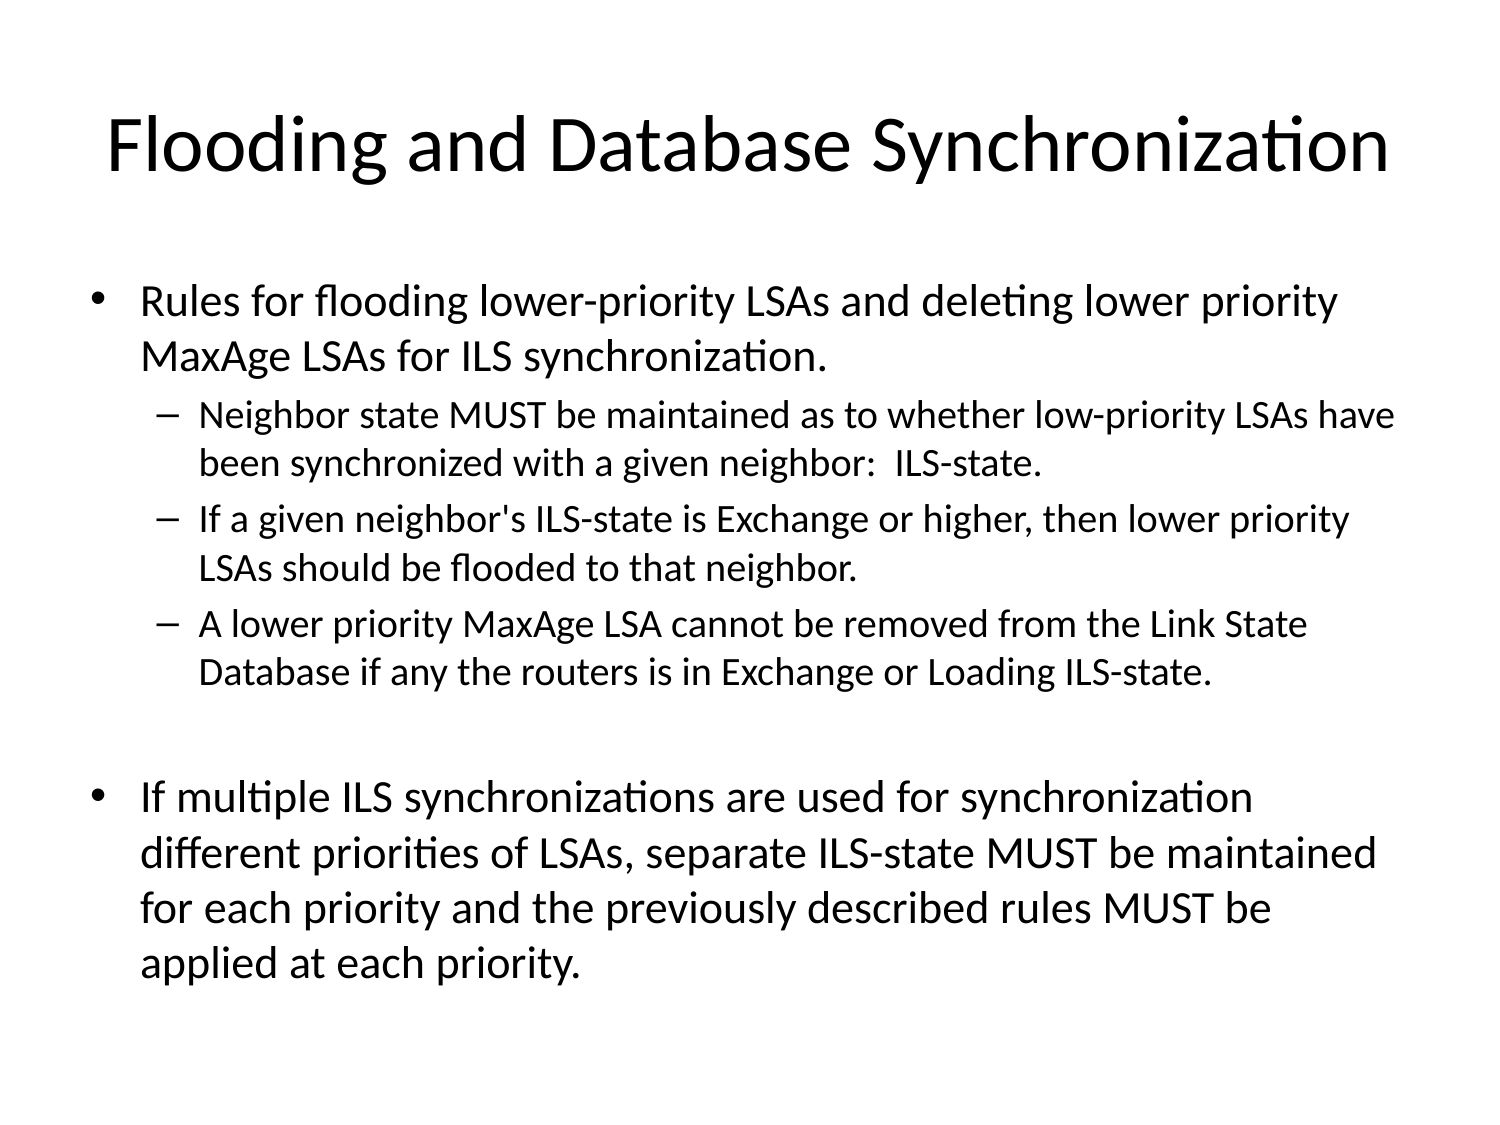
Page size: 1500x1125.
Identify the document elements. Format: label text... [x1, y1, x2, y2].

title Flooding and Database Synchronization [75, 45, 1425, 233]
list Rules for flooding lower-priority LSAs and deleting lower priority MaxAge LSAs for ILS synchronization. Neighbor state MUST be maintained as to whether low-priority LSAs have been synchronized with a given neighbor: ILS-state. If a given neighbor's ILS-state is Exchange or higher, then lower priority LSAs should be flooded to that neighbor. A lower priority MaxAge LSA cannot be removed from the Link State Database if any the routers is in Exchange or Loading ILS-state. If multiple ILS synchronizations are used for synchronization different priorities of LSAs, separate ILS-state MUST be maintained for each priority and the previously described rules MUST be applied at each priority. [75, 262, 1425, 1005]
